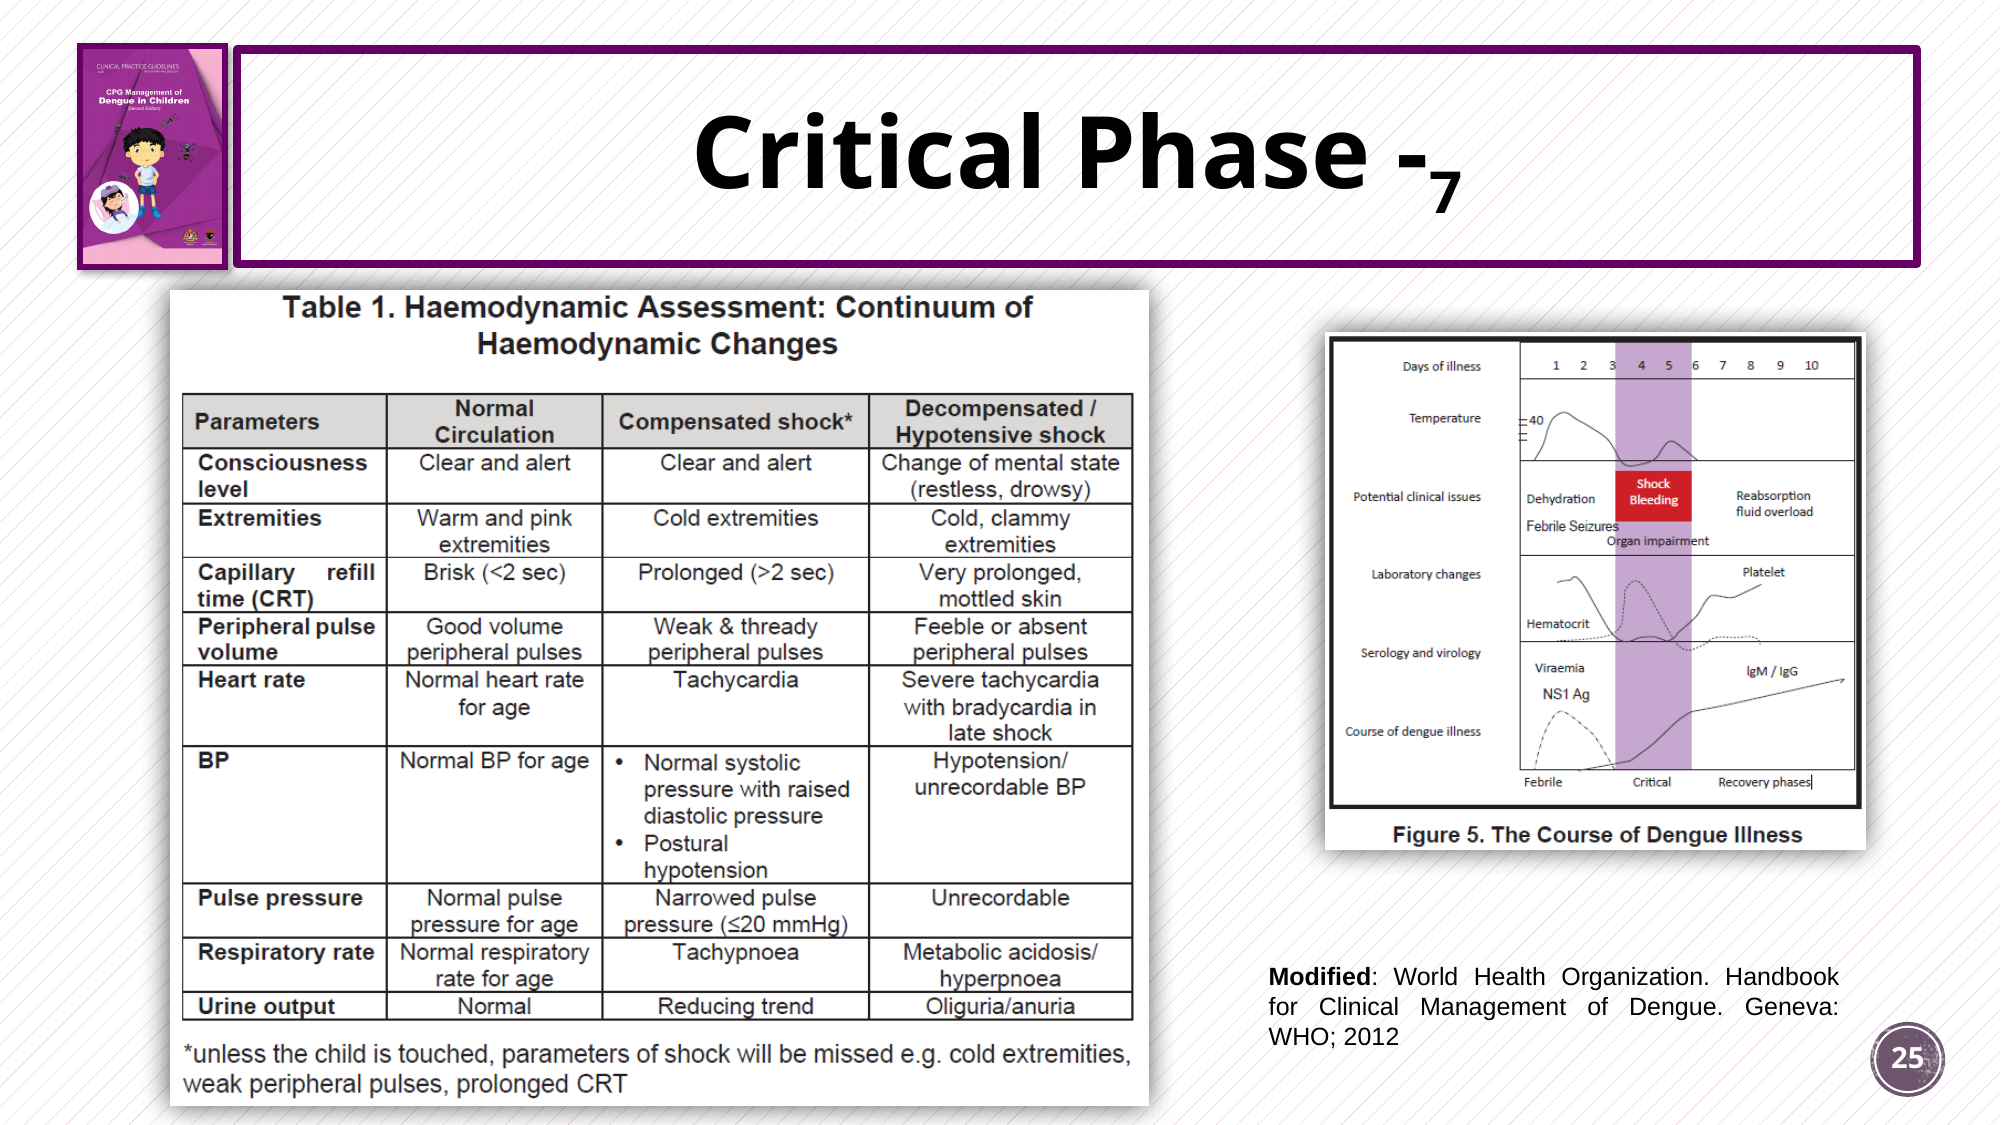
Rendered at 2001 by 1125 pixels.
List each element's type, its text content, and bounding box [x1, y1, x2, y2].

picture [170, 290, 1149, 1106]
text_box Modified: World Health Organization. Handbook for Clinical Management of Dengue. Geneva: WHO; 2012 [1253, 964, 1856, 1046]
picture [83, 49, 222, 264]
text_box Critical Phase -7 [237, 49, 1918, 264]
slide_number 25 [1855, 1028, 1961, 1089]
picture [1325, 332, 1866, 850]
